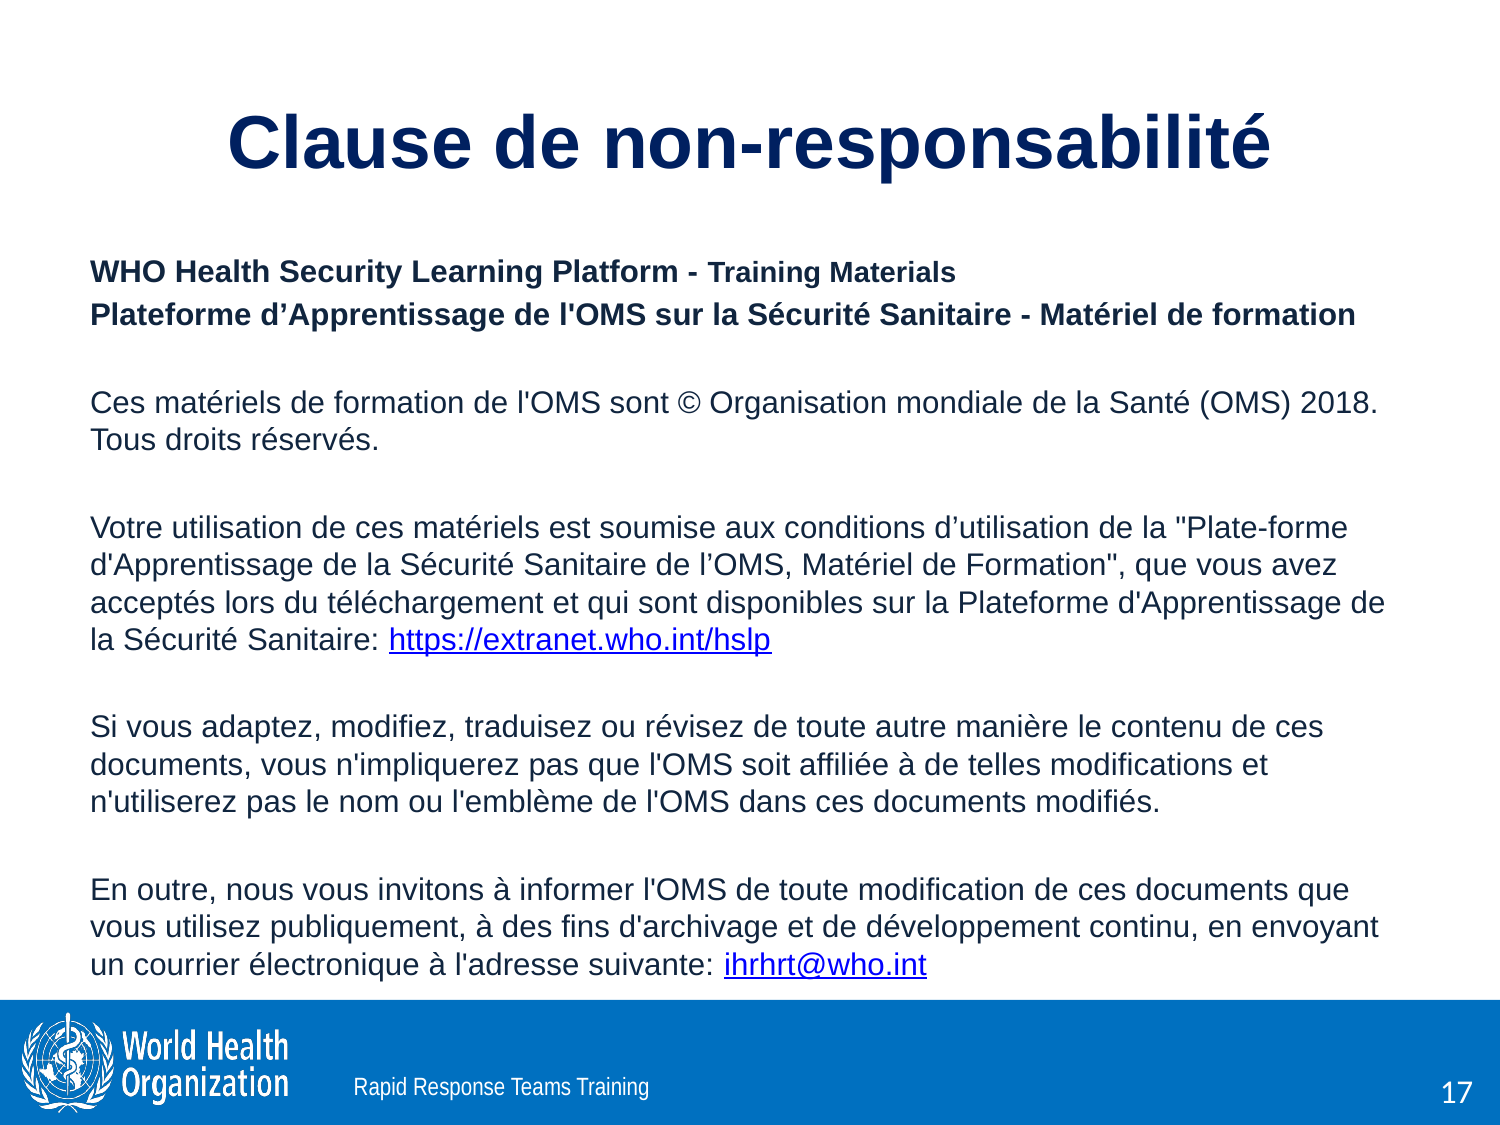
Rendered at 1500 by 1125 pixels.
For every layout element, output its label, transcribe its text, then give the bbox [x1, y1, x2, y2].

picture [21, 1012, 288, 1113]
title Clause de non-responsabilité [75, 45, 1425, 233]
list WHO Health Security Learning Platform - Training Materials Plateforme d’Apprentissage de l'OMS sur la Sécurité Sanitaire - Matériel de formation Ces matériels de formation de l'OMS sont © Organisation mondiale de la Santé (OMS) 2018. Tous droits réservés. Votre utilisation de ces matériels est soumise aux conditions d’utilisation de la "Plate-forme d'Apprentissage de la Sécurité Sanitaire de l’OMS, Matériel de Formation", que vous avez acceptés lors du téléchargement et qui sont disponibles sur la Plateforme d'Apprentissage de la Sécurité Sanitaire: https://extranet.who.int/hslp Si vous adaptez, modifiez, traduisez ou révisez de toute autre manière le contenu de ces documents, vous n'impliquerez pas que l'OMS soit affiliée à de telles modifications et n'utiliserez pas le nom ou l'emblème de l'OMS dans ces documents modifiés. En outre, nous vous invitons à informer l'OMS de toute modification de ces documents que vous utilisez publiquement, à des fins d'archivage et de développement continu, en envoyant un courrier électronique à l'adresse suivante: ihrhrt@who.int [75, 243, 1425, 986]
